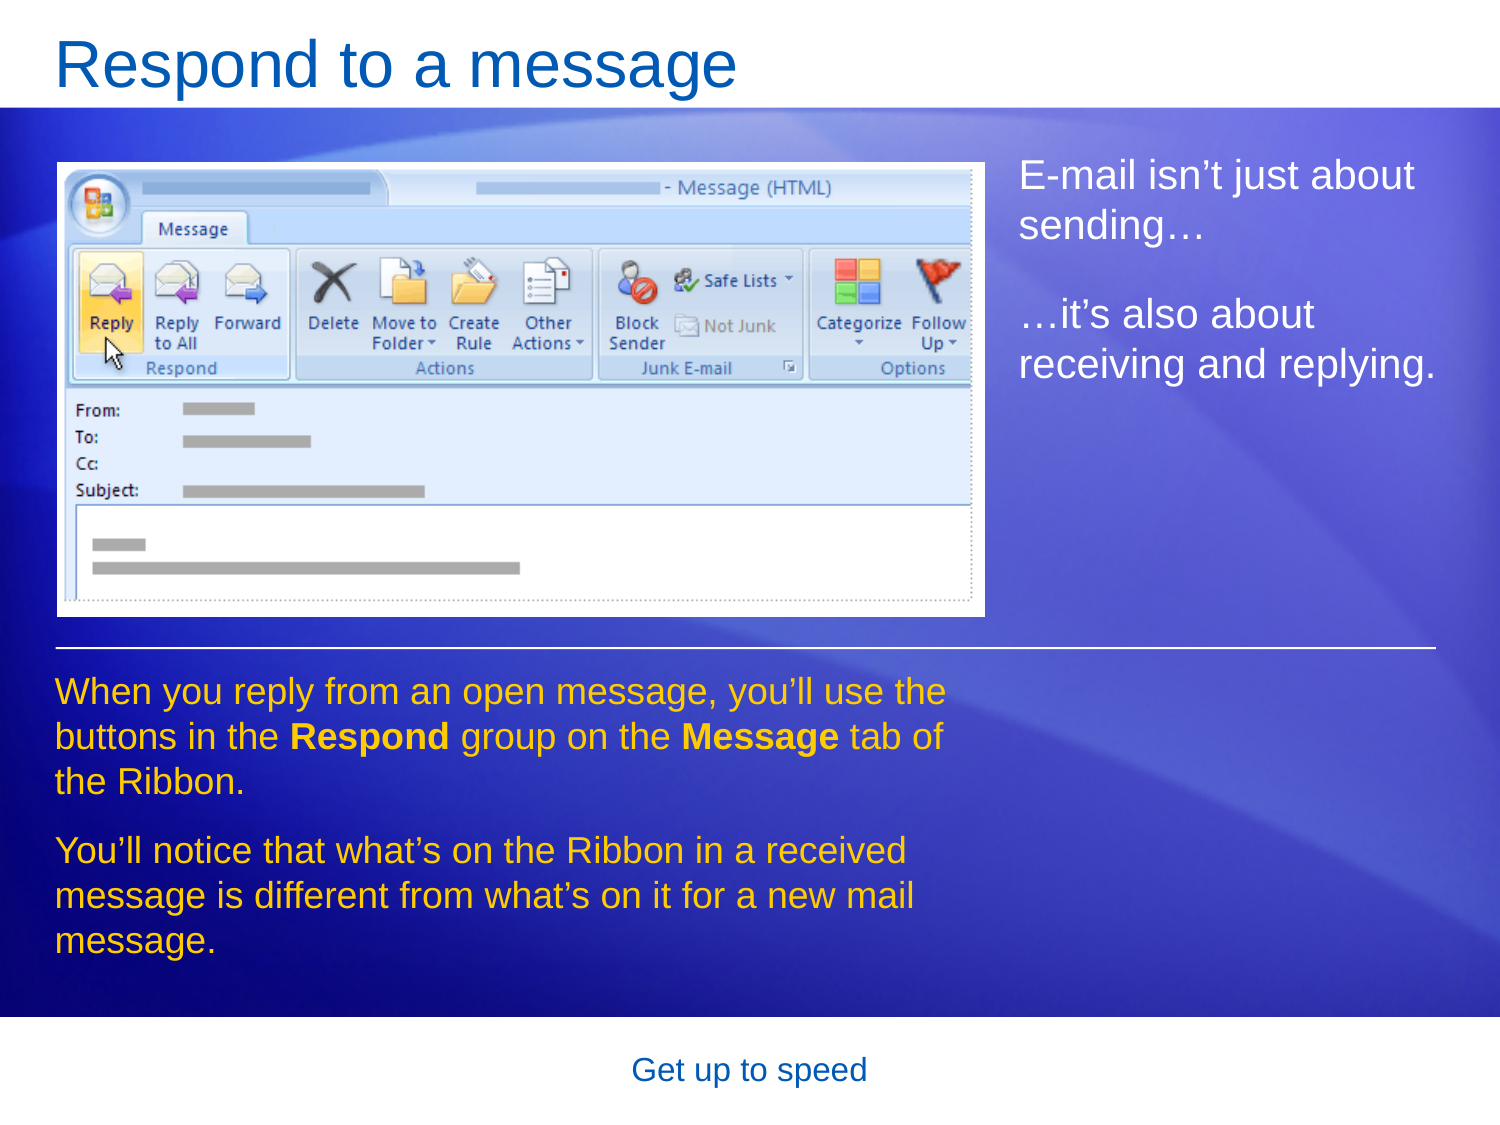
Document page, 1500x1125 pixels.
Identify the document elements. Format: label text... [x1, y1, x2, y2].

footer Get up to speed [445, 1016, 1055, 1096]
picture [0, 108, 1500, 1017]
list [57, 162, 985, 617]
title Respond to a message [39, 10, 1500, 112]
text_box When you reply from an open message, you’ll use the buttons in the Respond group on the Message tab of the Ribbon. You’ll notice that what’s on the Ribbon in a received message is different from what’s on it for a new mail message. [39, 659, 1014, 984]
text_box E-mail isn’t just about sending… …it’s also about receiving and replying. [1003, 140, 1454, 594]
